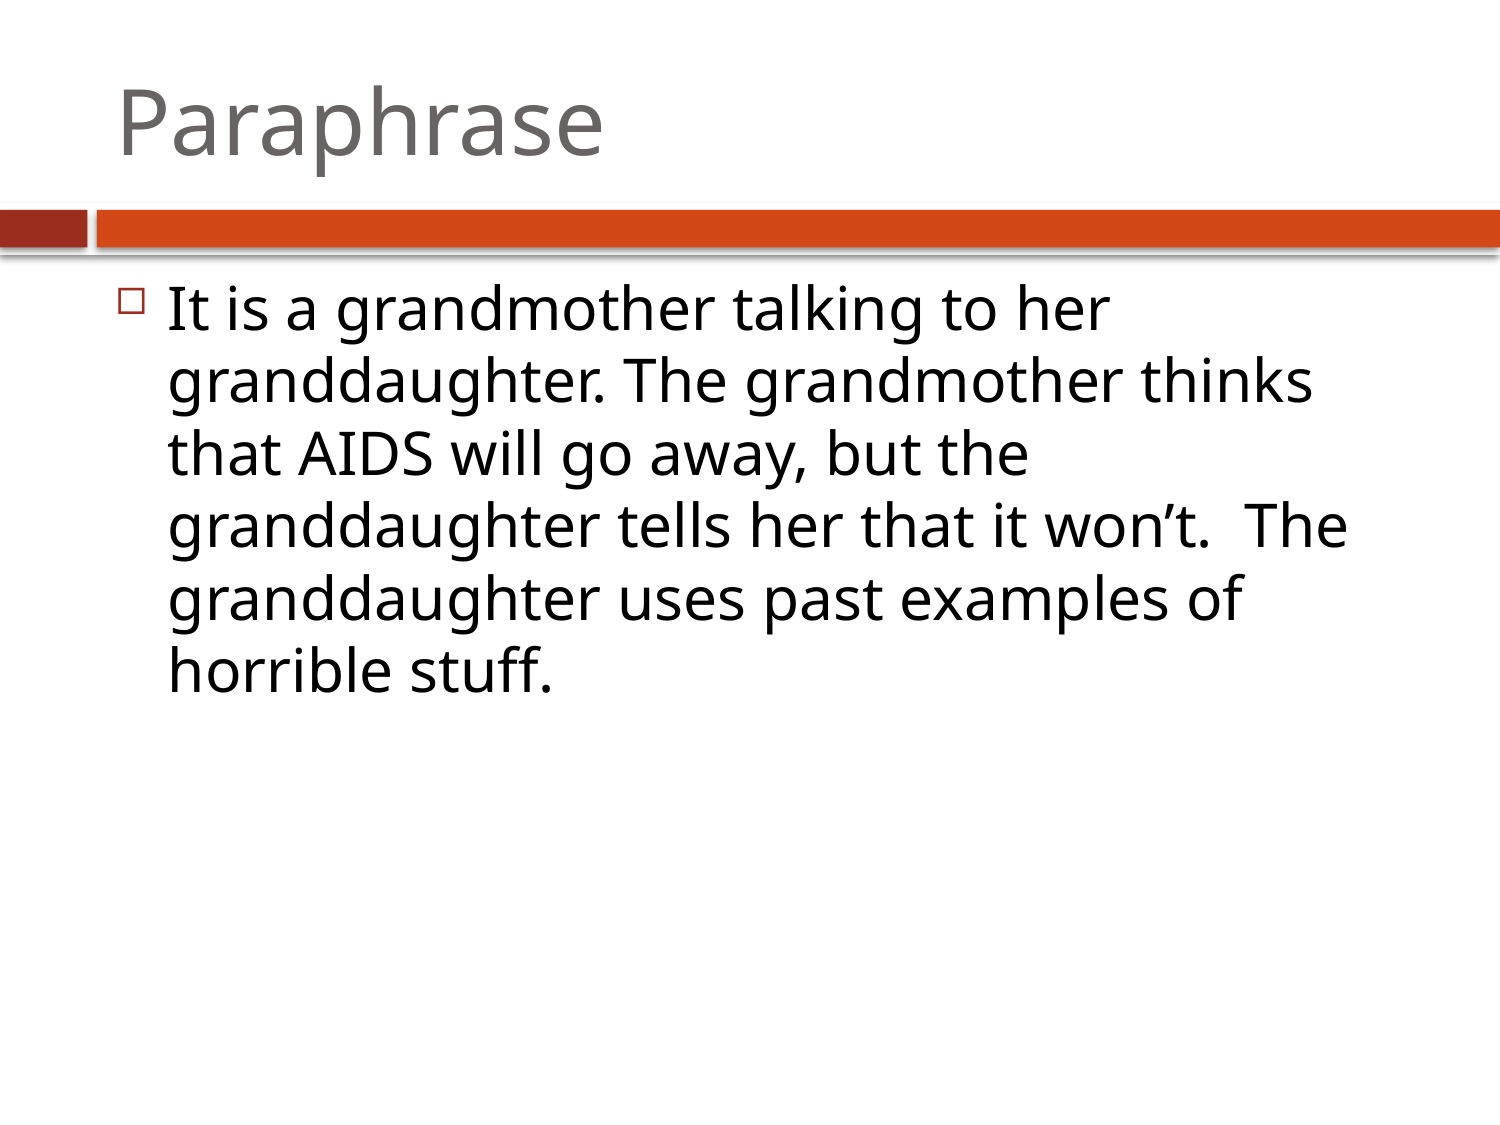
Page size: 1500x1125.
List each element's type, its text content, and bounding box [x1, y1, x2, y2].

title Paraphrase [100, 37, 1439, 201]
list It is a grandmother talking to her granddaughter. The grandmother thinks that AIDS will go away, but the granddaughter tells her that it won’t. The granddaughter uses past examples of horrible stuff. [100, 262, 1439, 1001]
